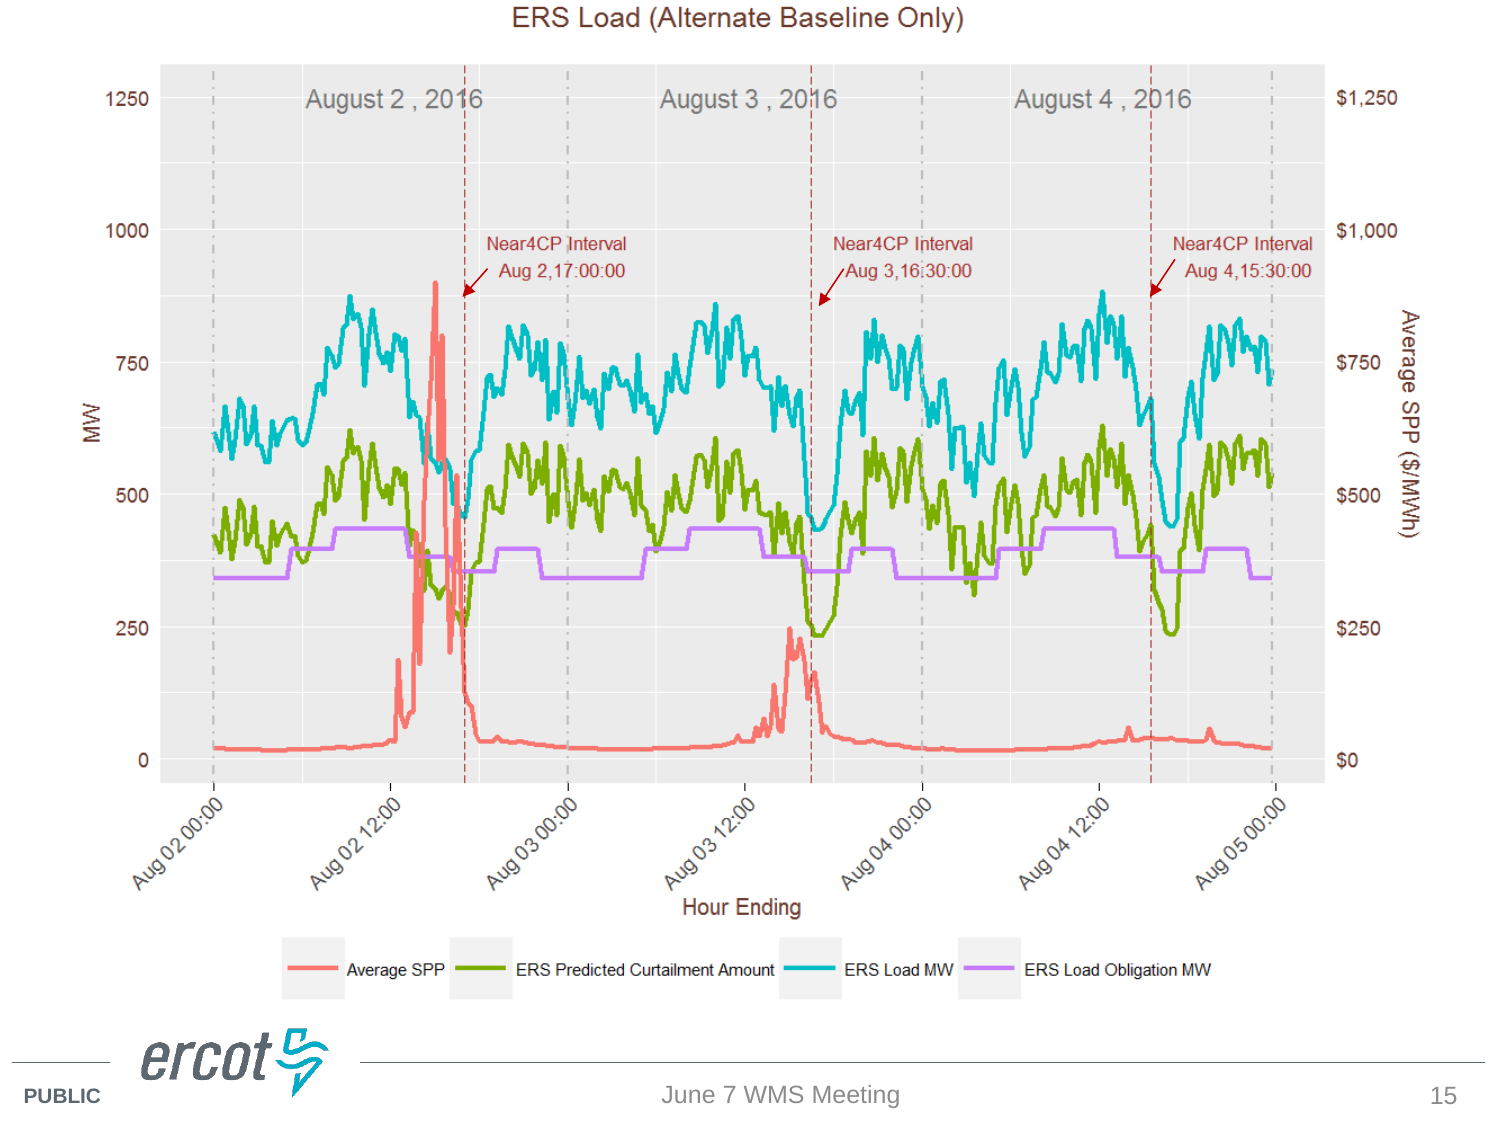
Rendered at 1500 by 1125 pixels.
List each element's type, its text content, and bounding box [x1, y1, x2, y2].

picture [137, 1024, 332, 1100]
footer June 7 WMS Meeting [450, 1074, 1113, 1113]
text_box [818, 268, 844, 307]
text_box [1149, 259, 1176, 298]
slide_number 15 [1400, 1076, 1488, 1113]
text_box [462, 268, 488, 298]
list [74, 0, 1426, 1013]
